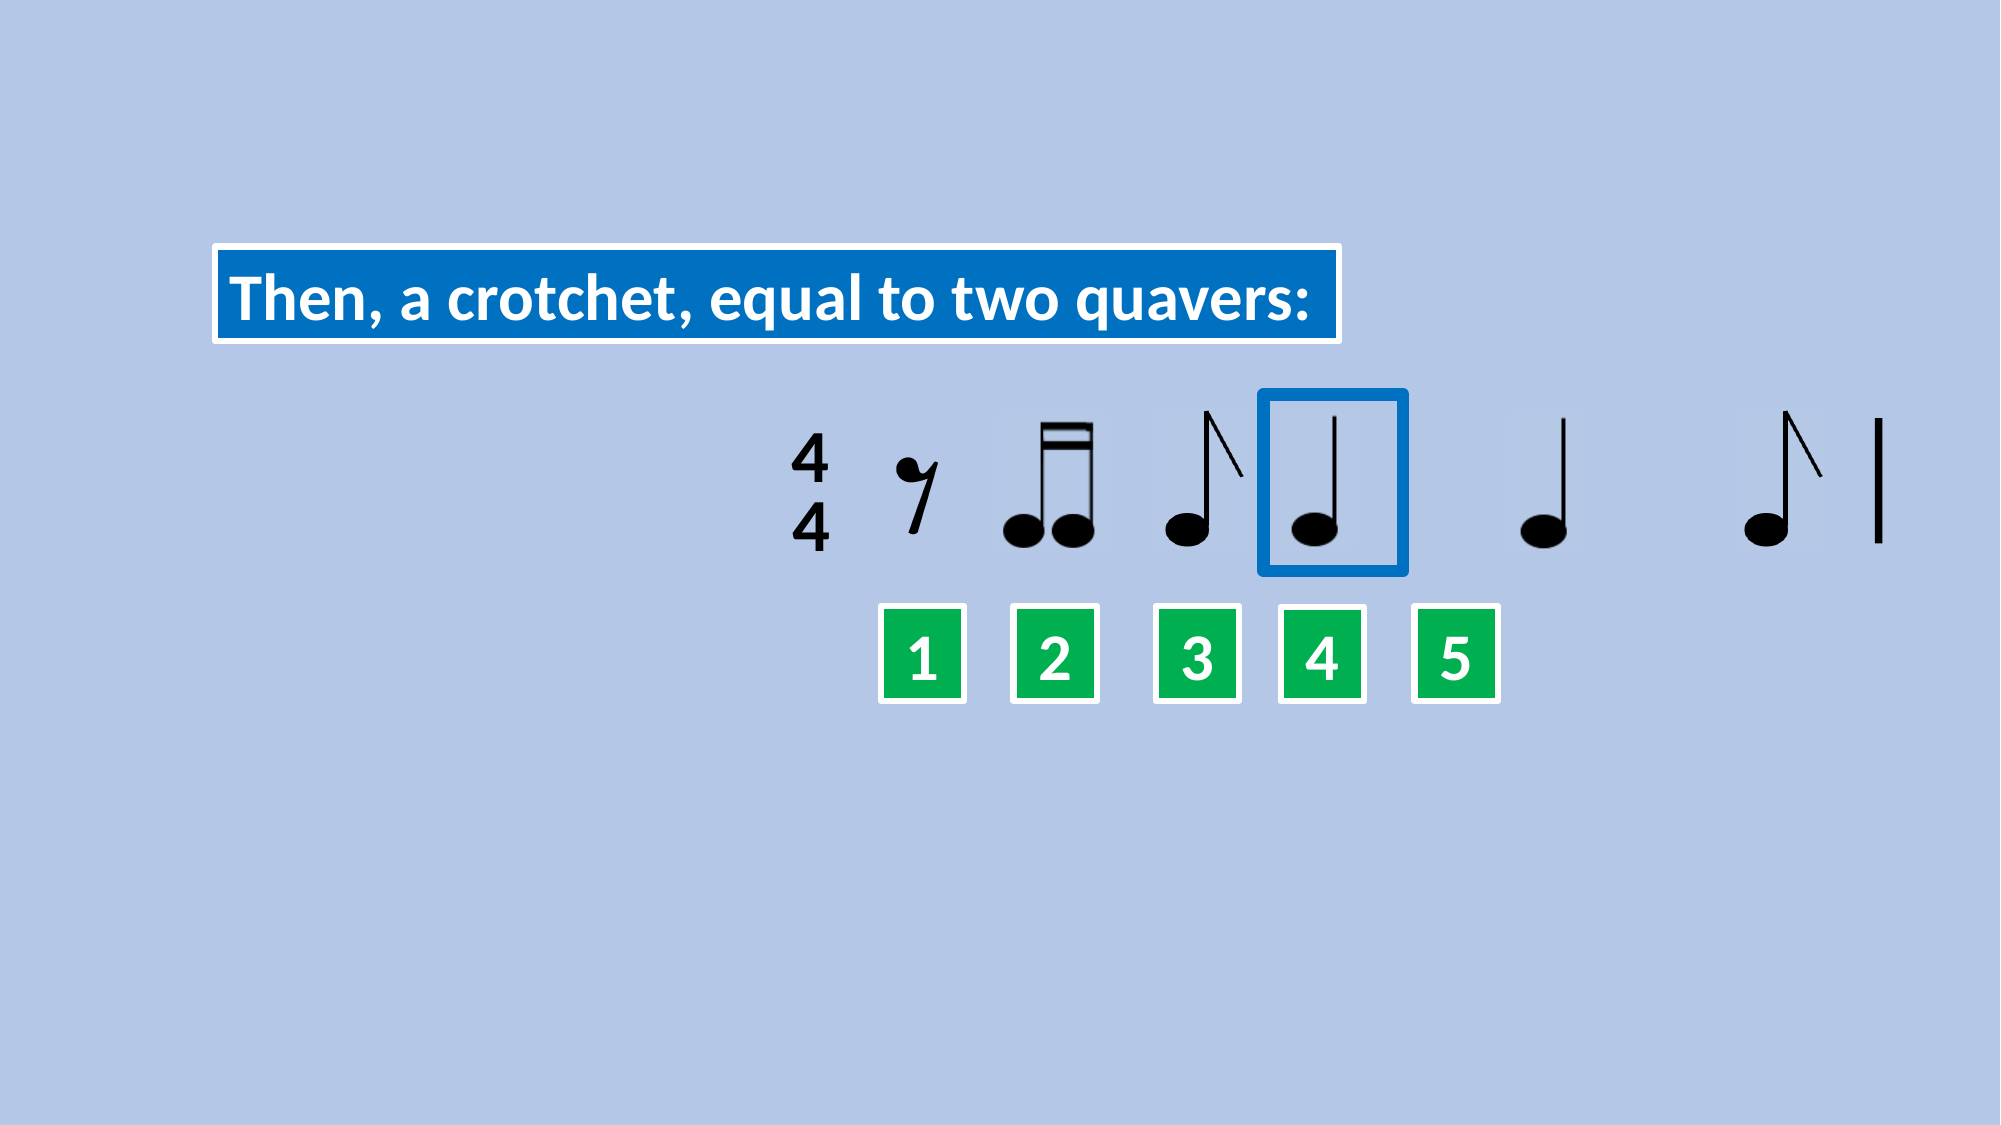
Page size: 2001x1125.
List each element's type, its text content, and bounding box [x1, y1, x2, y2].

picture [1155, 407, 1246, 549]
text_box 3 [1155, 606, 1239, 701]
text_box [1874, 417, 1883, 544]
text_box 2 [1013, 606, 1097, 701]
text_box 5 [1414, 606, 1498, 701]
text_box [1263, 394, 1404, 571]
picture [893, 455, 940, 538]
text_box 4 [778, 468, 861, 552]
text_box Then, a crotchet, equal to two quavers: [215, 246, 1340, 342]
picture [1280, 408, 1355, 549]
text_box 4 [1280, 606, 1364, 702]
picture [997, 410, 1107, 553]
picture [1509, 410, 1584, 551]
text_box 1 [880, 606, 964, 701]
picture [1734, 407, 1825, 549]
text_box 4 [777, 399, 860, 483]
